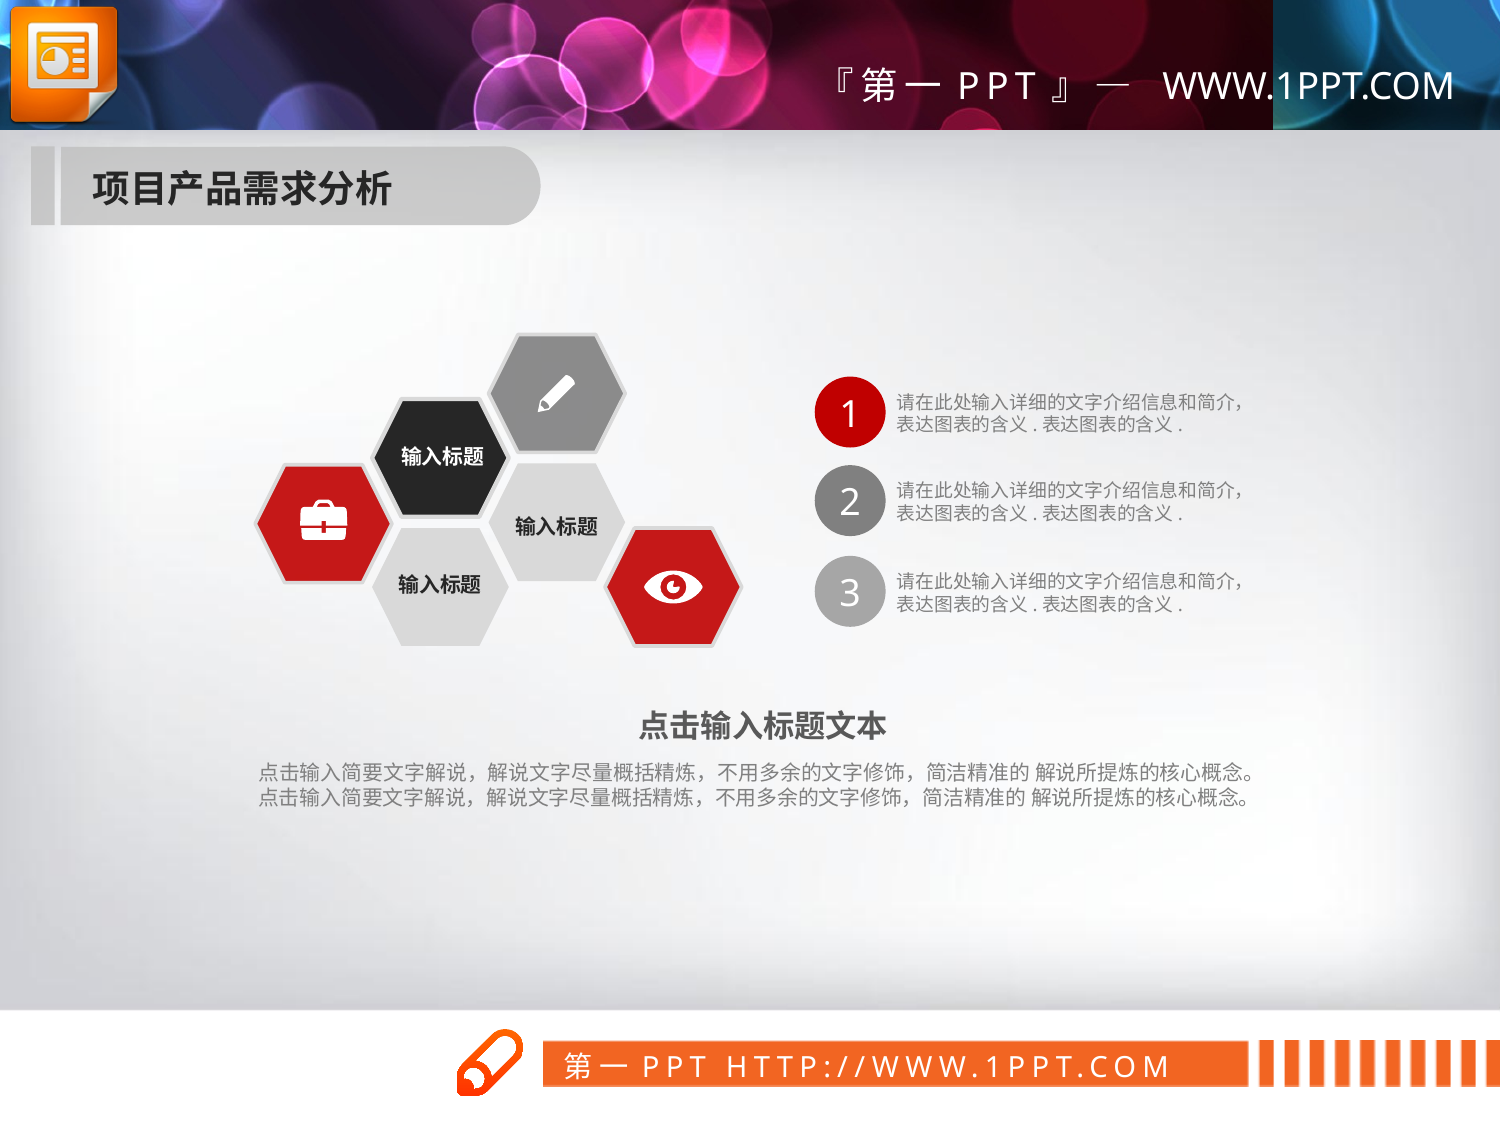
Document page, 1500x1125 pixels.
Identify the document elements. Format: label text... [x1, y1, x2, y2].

picture [0, 0, 1500, 1012]
text_box [31, 146, 55, 226]
text_box 项目产品需求分析 [81, 159, 549, 216]
text_box 点击输入标题文本 [638, 706, 892, 744]
text_box 1 [814, 376, 885, 448]
text_box 请在此处输入详细的文字介绍信息和简介，表达图表的含义.表达图表的含义. [885, 384, 1273, 473]
text_box 请在此处输入详细的文字介绍信息和简介，表达图表的含义.表达图表的含义. [885, 473, 1273, 564]
text_box 点击输入简要文字解说，解说文字尽量概括精炼，不用多余的文字修饰，简洁精准的 解说所提炼的核心概念。点击输入简要文字解说，解说文字尽量概括精炼，不用多余的文字修饰，简洁精准的 解说所提炼的核心概念。 [258, 760, 1264, 811]
text_box 3 [814, 555, 885, 627]
text_box 请在此处输入详细的文字介绍信息和简介，表达图表的含义.表达图表的含义. [885, 564, 1273, 663]
picture [543, 1040, 1500, 1087]
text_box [254, 334, 742, 647]
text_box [299, 374, 703, 604]
text_box 2 [814, 465, 885, 537]
text_box [60, 146, 531, 226]
